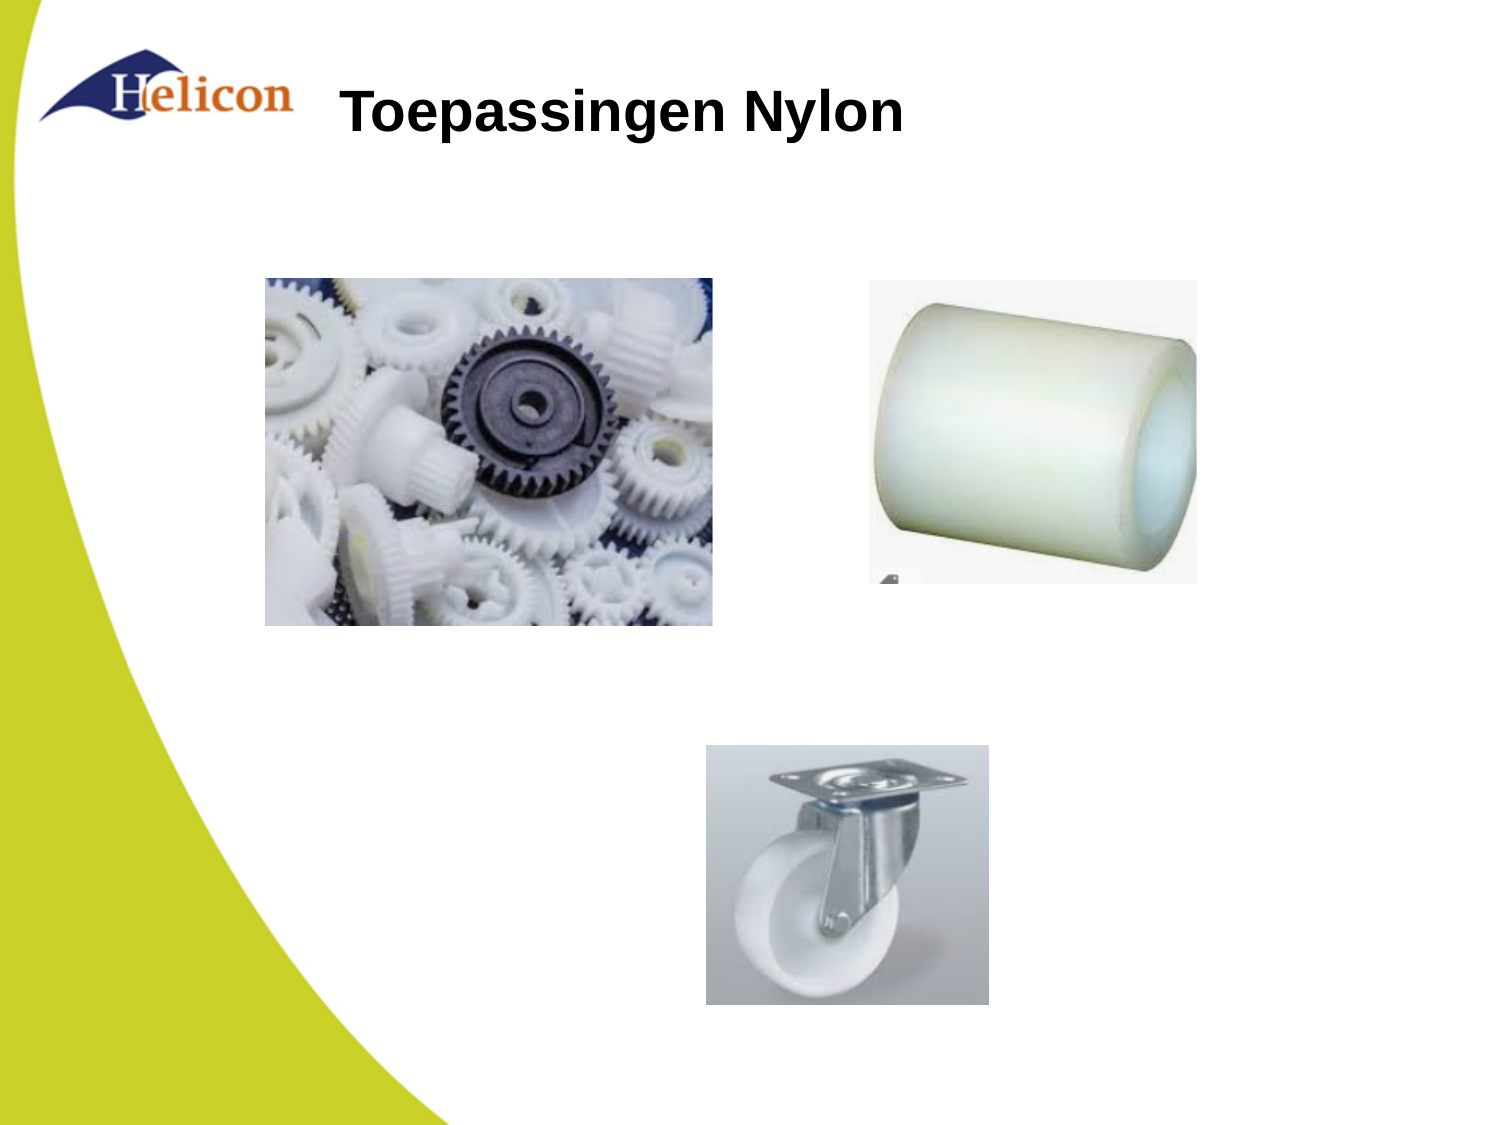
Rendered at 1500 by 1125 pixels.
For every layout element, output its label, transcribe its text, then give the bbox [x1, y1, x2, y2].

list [869, 280, 1211, 584]
picture [0, 0, 1500, 1125]
title Toepassingen Nylon [324, 54, 1415, 161]
